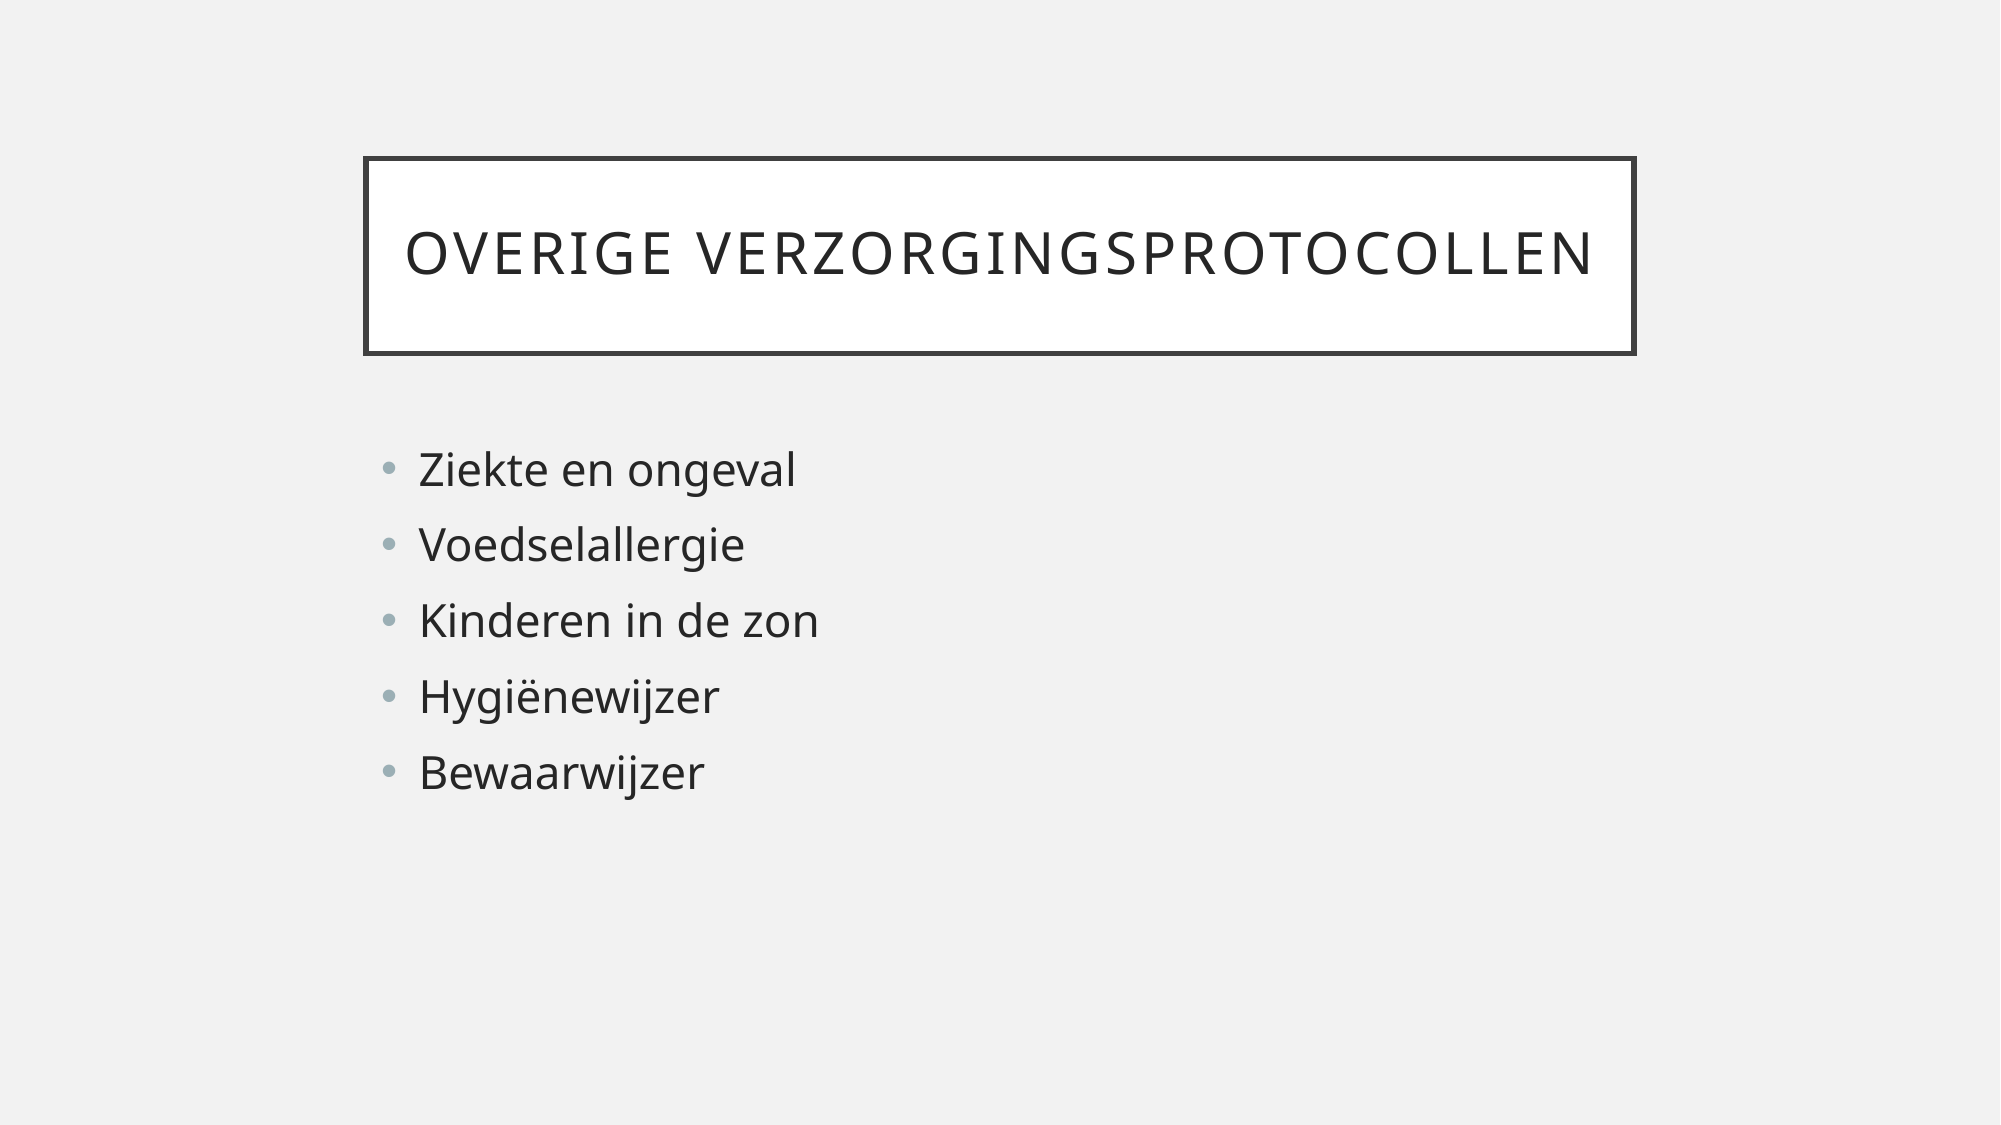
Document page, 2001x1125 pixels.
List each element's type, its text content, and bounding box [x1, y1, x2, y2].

list Ziekte en ongeval Voedselallergie Kinderen in de zon Hygiënewijzer Bewaarwijzer [366, 432, 1634, 942]
title Overige verzorgingsprotocollen [363, 156, 1637, 356]
